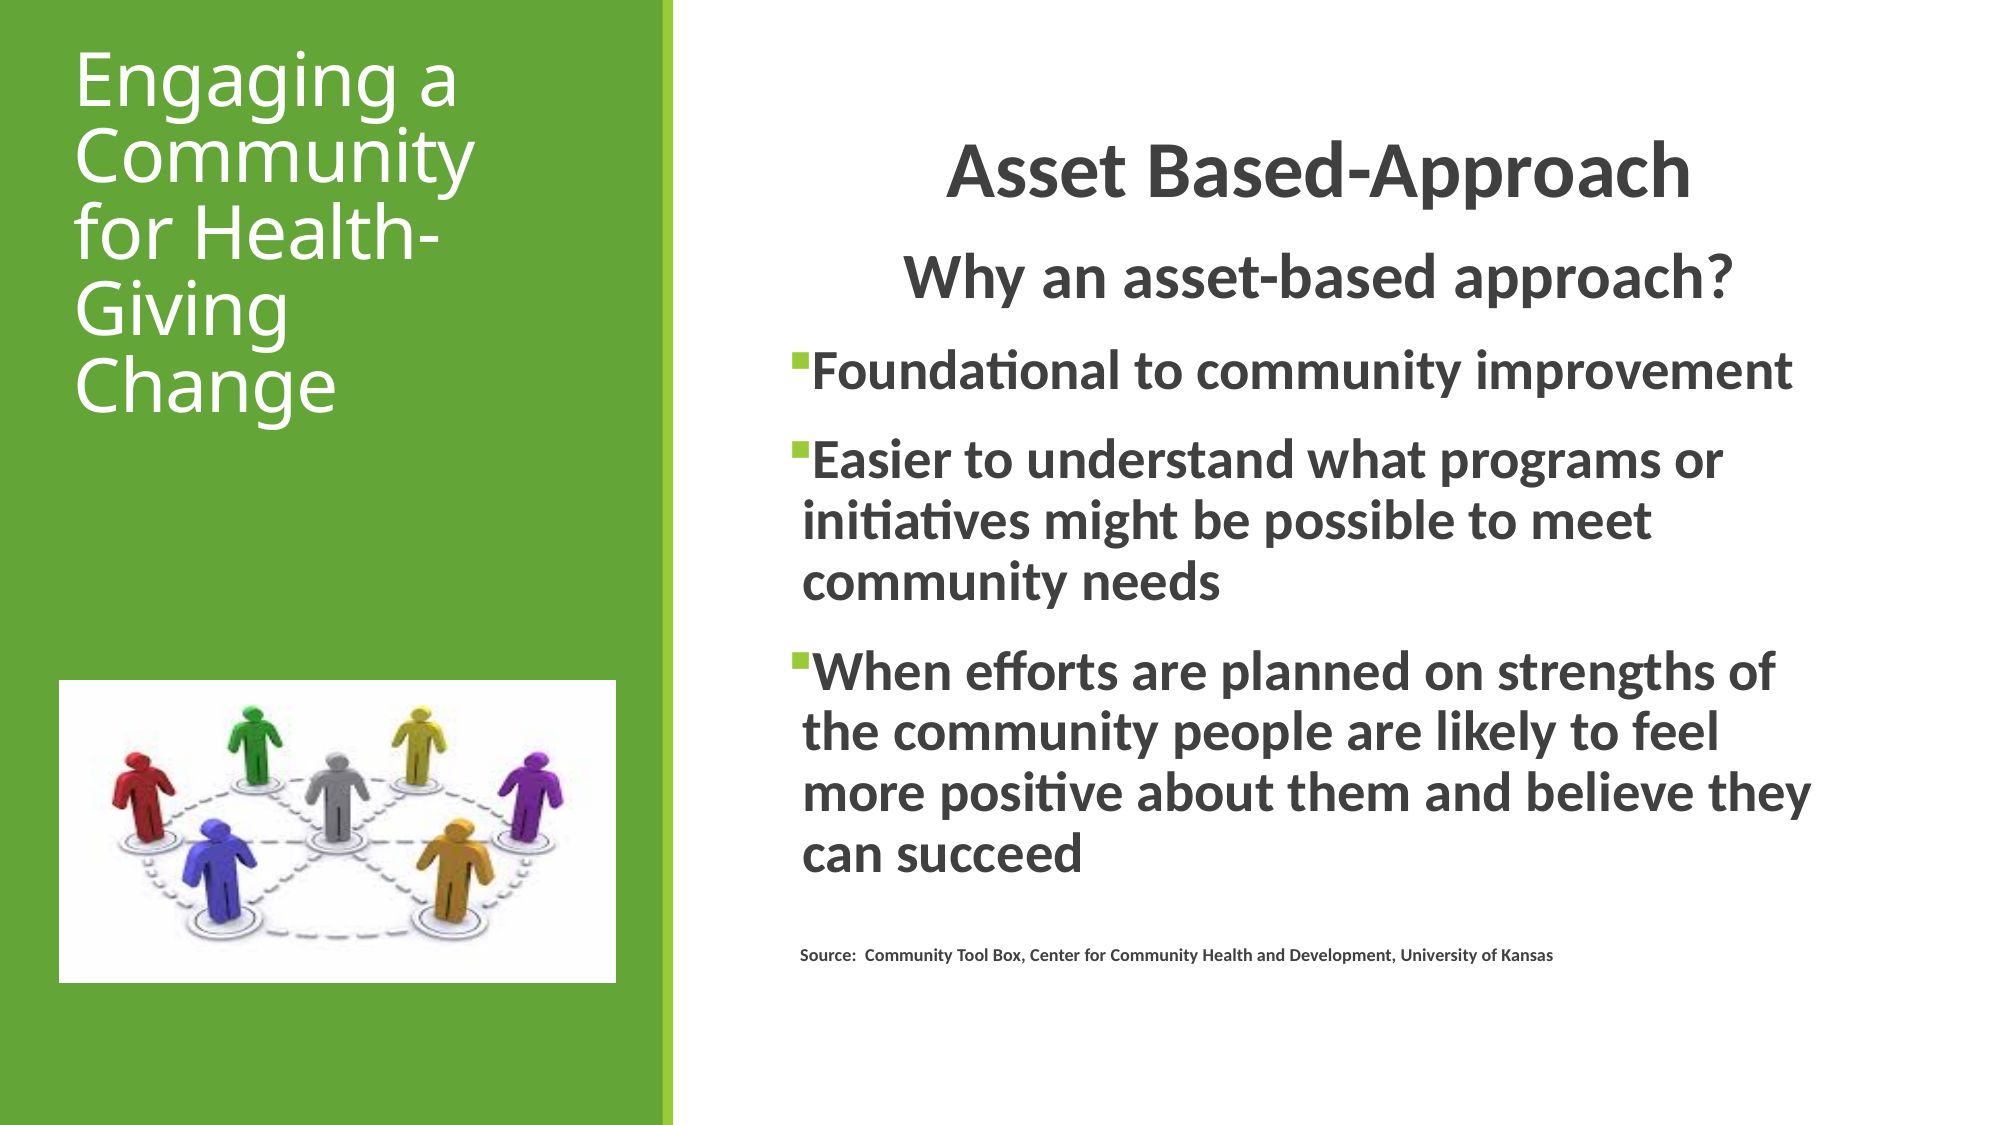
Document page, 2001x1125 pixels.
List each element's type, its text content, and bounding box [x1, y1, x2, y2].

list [58, 680, 617, 983]
list Asset Based-Approach Why an asset-based approach? Foundational to community improvement Easier to understand what programs or initiatives might be possible to meet community needs When efforts are planned on strengths of the community people are likely to feel more positive about them and believe they can succeed Source: Community Tool Box, Center for Community Health and Development, University of Kansas [787, 120, 1853, 983]
title Engaging a Community for Health-Giving Change [59, 59, 584, 435]
